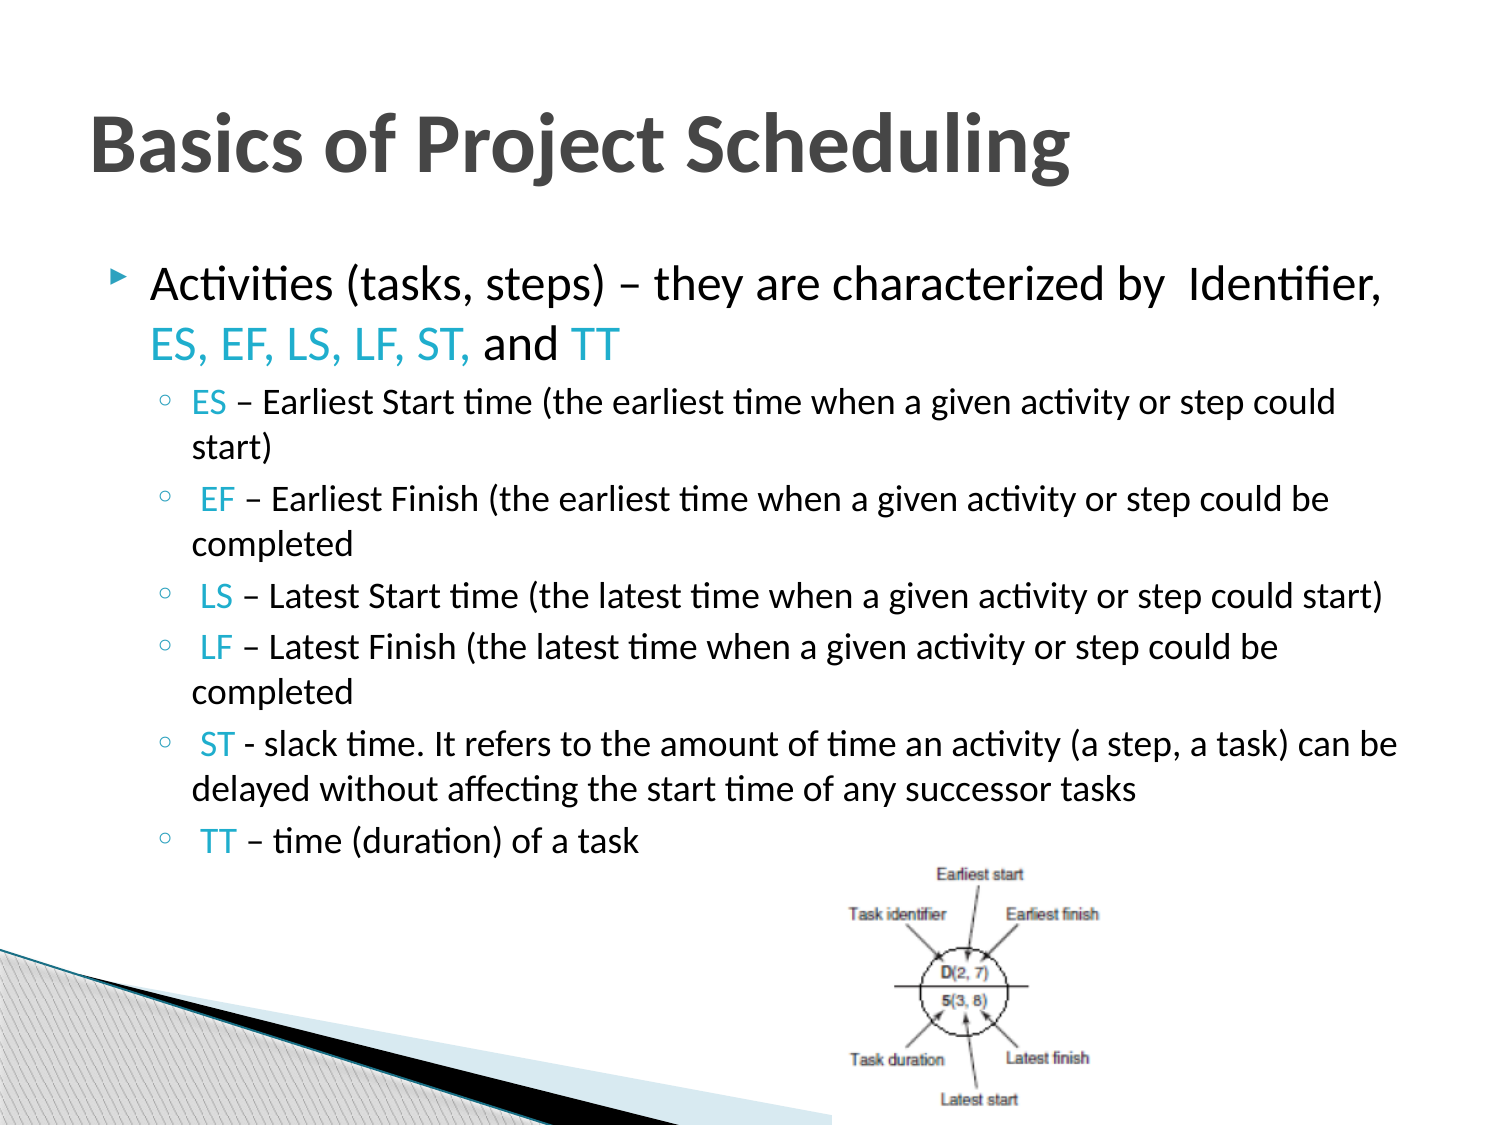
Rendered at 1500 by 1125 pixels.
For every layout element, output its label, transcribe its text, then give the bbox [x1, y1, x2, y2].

picture [832, 806, 1138, 1125]
list Activities (tasks, steps) – they are characterized by Identifier, ES, EF, LS, LF, ST, and TT ES – Earliest Start time (the earliest time when a given activity or step could start)  EF – Earliest Finish (the earliest time when a given activity or step could be completed  LS – Latest Start time (the latest time when a given activity or step could start)  LF – Latest Finish (the latest time when a given activity or step could be completed  ST - slack time. It refers to the amount of time an activity (a step, a task) can be delayed without affecting the start time of any successor tasks  TT – time (duration) of a task [75, 243, 1425, 986]
title Basics of Project Scheduling [75, 45, 1425, 233]
